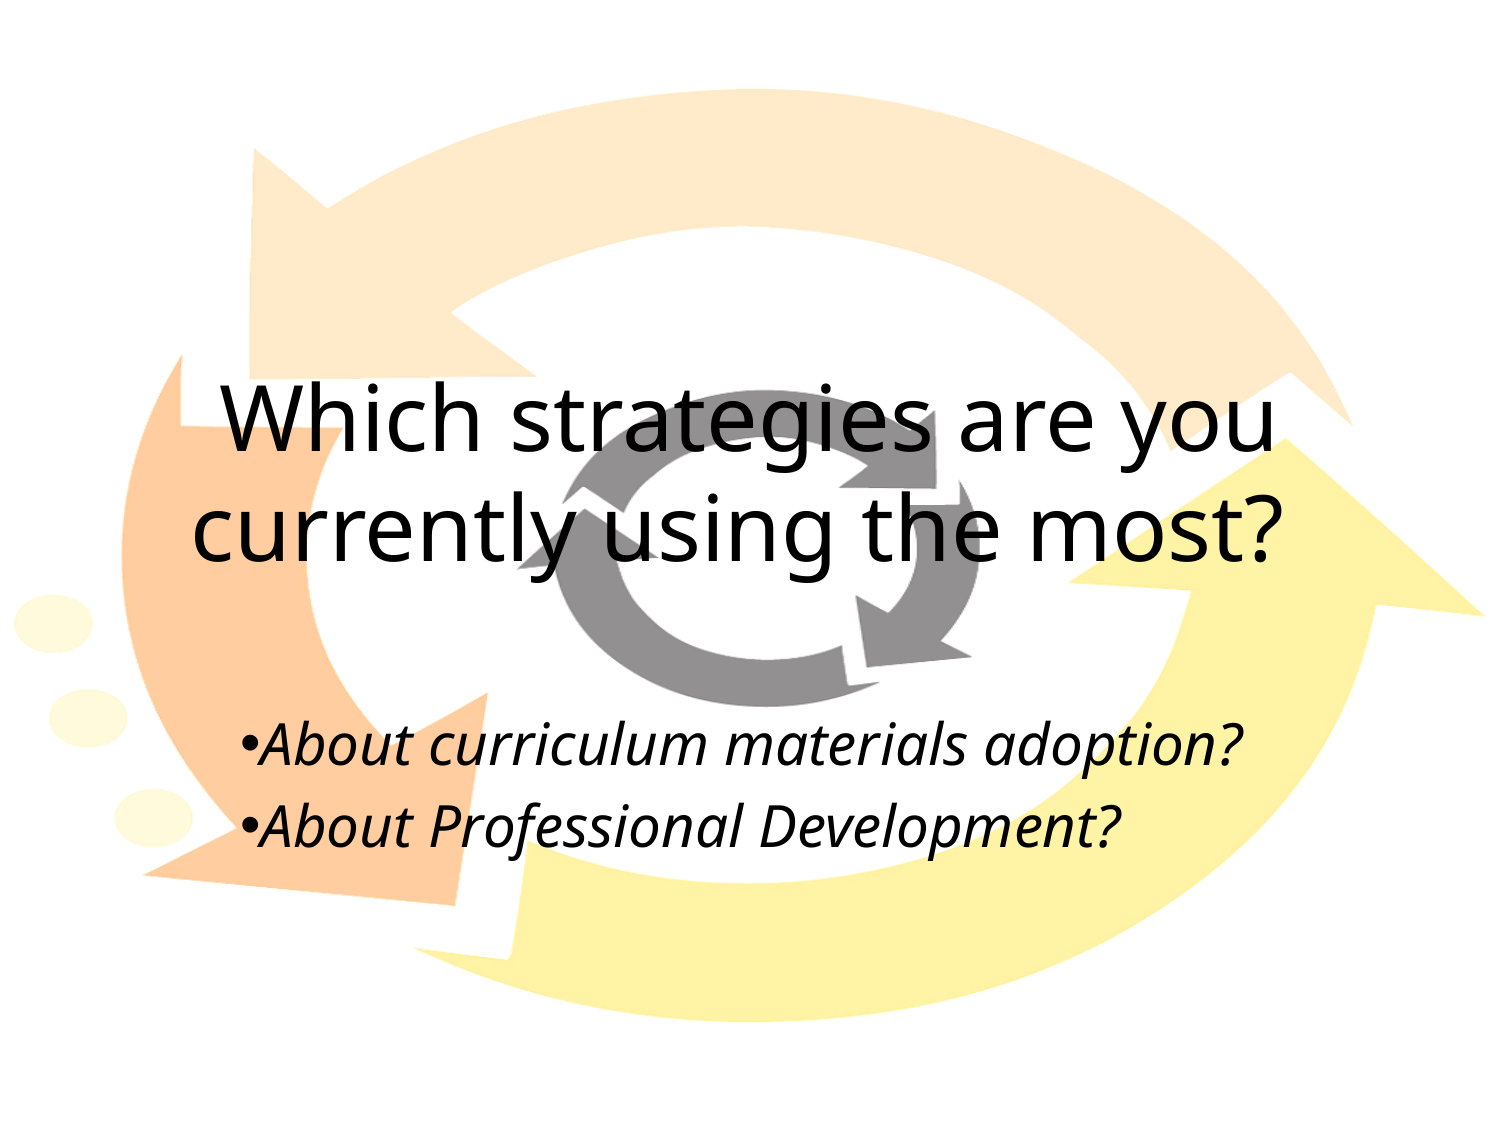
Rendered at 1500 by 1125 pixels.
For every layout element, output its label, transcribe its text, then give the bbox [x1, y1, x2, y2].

title Which strategies are you currently using the most? [112, 349, 1388, 591]
subtitle About curriculum materials adoption? About Professional Development? [224, 699, 1338, 988]
